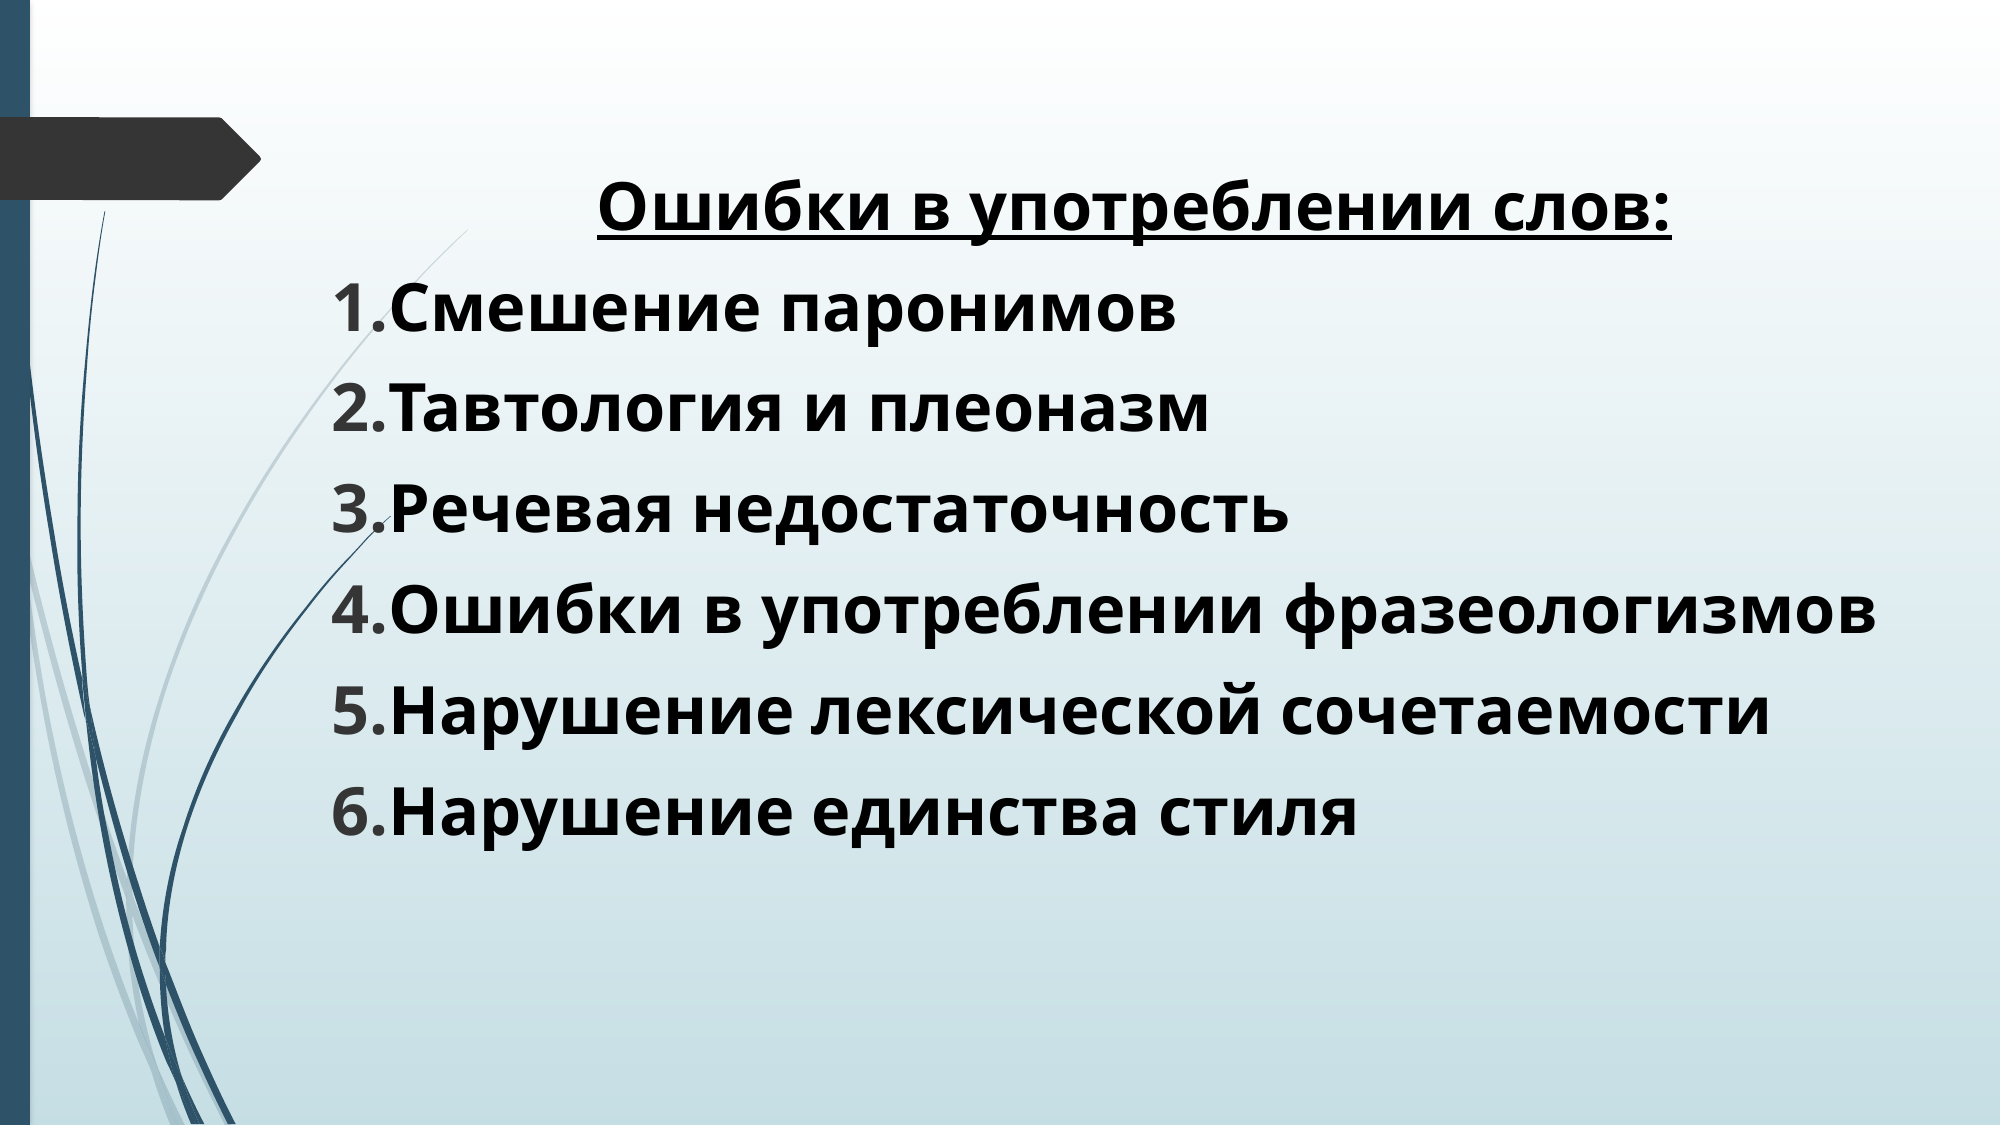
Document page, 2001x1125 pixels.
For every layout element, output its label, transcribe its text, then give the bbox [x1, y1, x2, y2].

list Ошибки в употреблении слов: Смешение паронимов Тавтология и плеоназм Речевая недостаточность Ошибки в употреблении фразеологизмов Нарушение лексической сочетаемости Нарушение единства стиля [316, 155, 1953, 1085]
